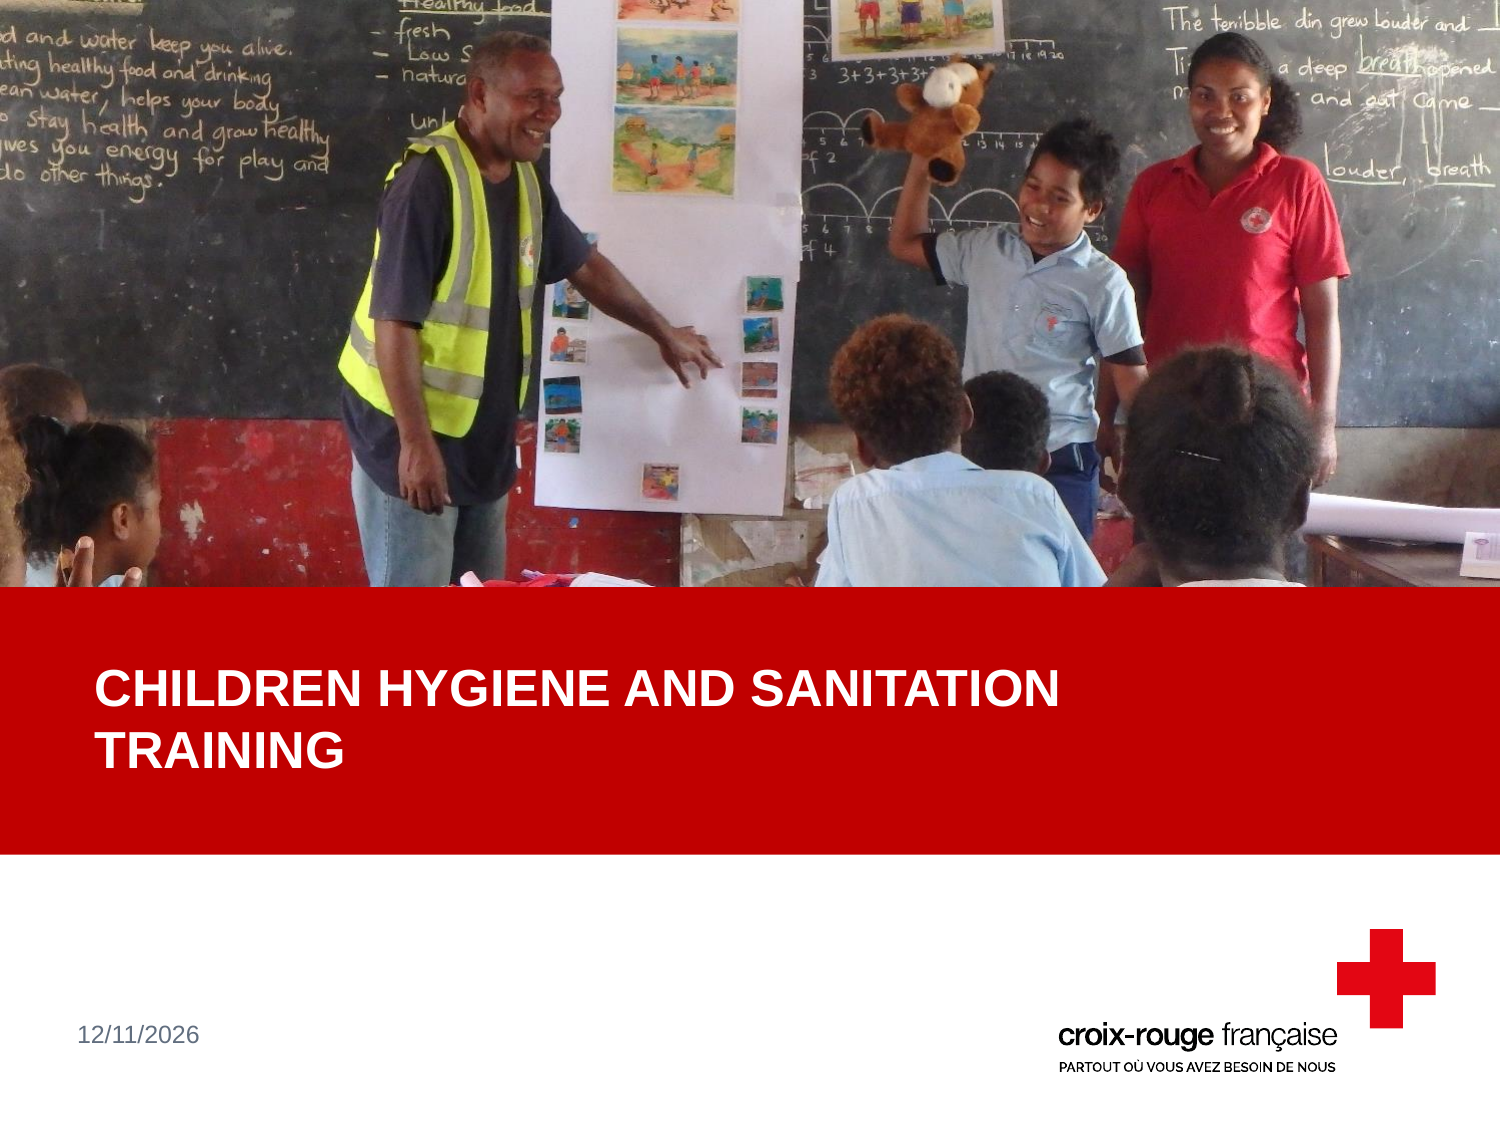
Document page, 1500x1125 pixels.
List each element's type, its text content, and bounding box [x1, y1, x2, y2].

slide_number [75, 1024, 230, 1052]
picture [0, 0, 1500, 587]
list Children Hygiene and Sanitation training [0, 595, 1500, 855]
